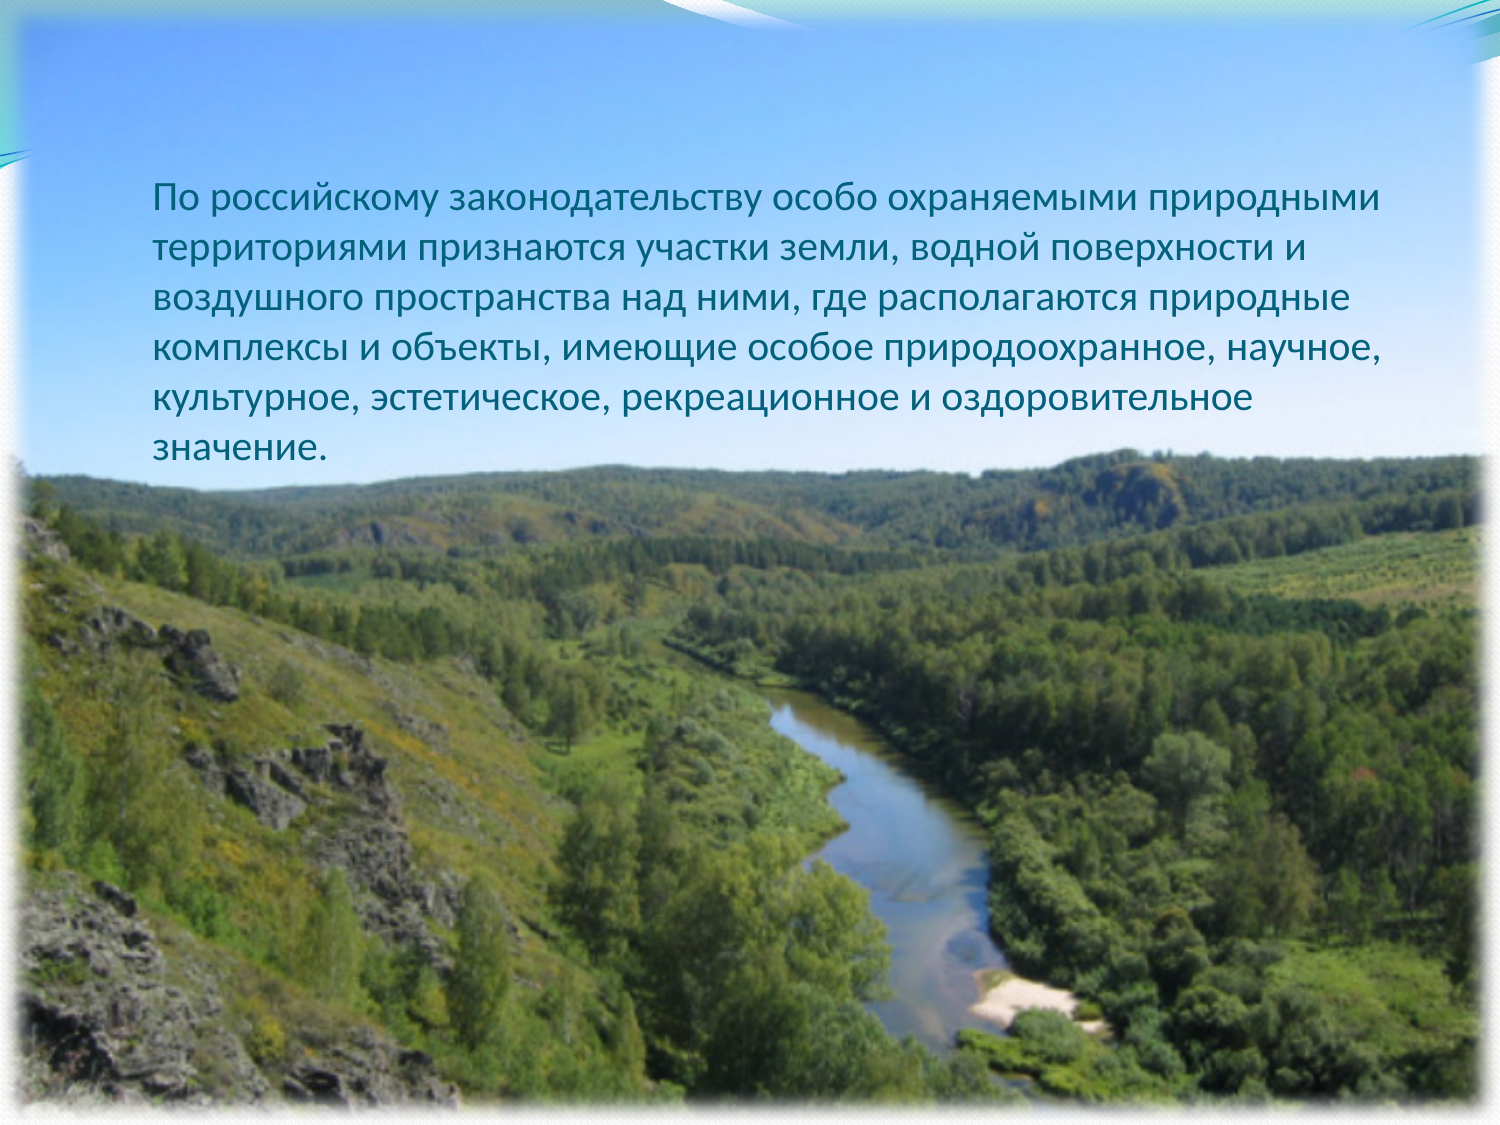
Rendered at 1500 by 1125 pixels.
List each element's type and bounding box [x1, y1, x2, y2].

list [0, 0, 1500, 1125]
